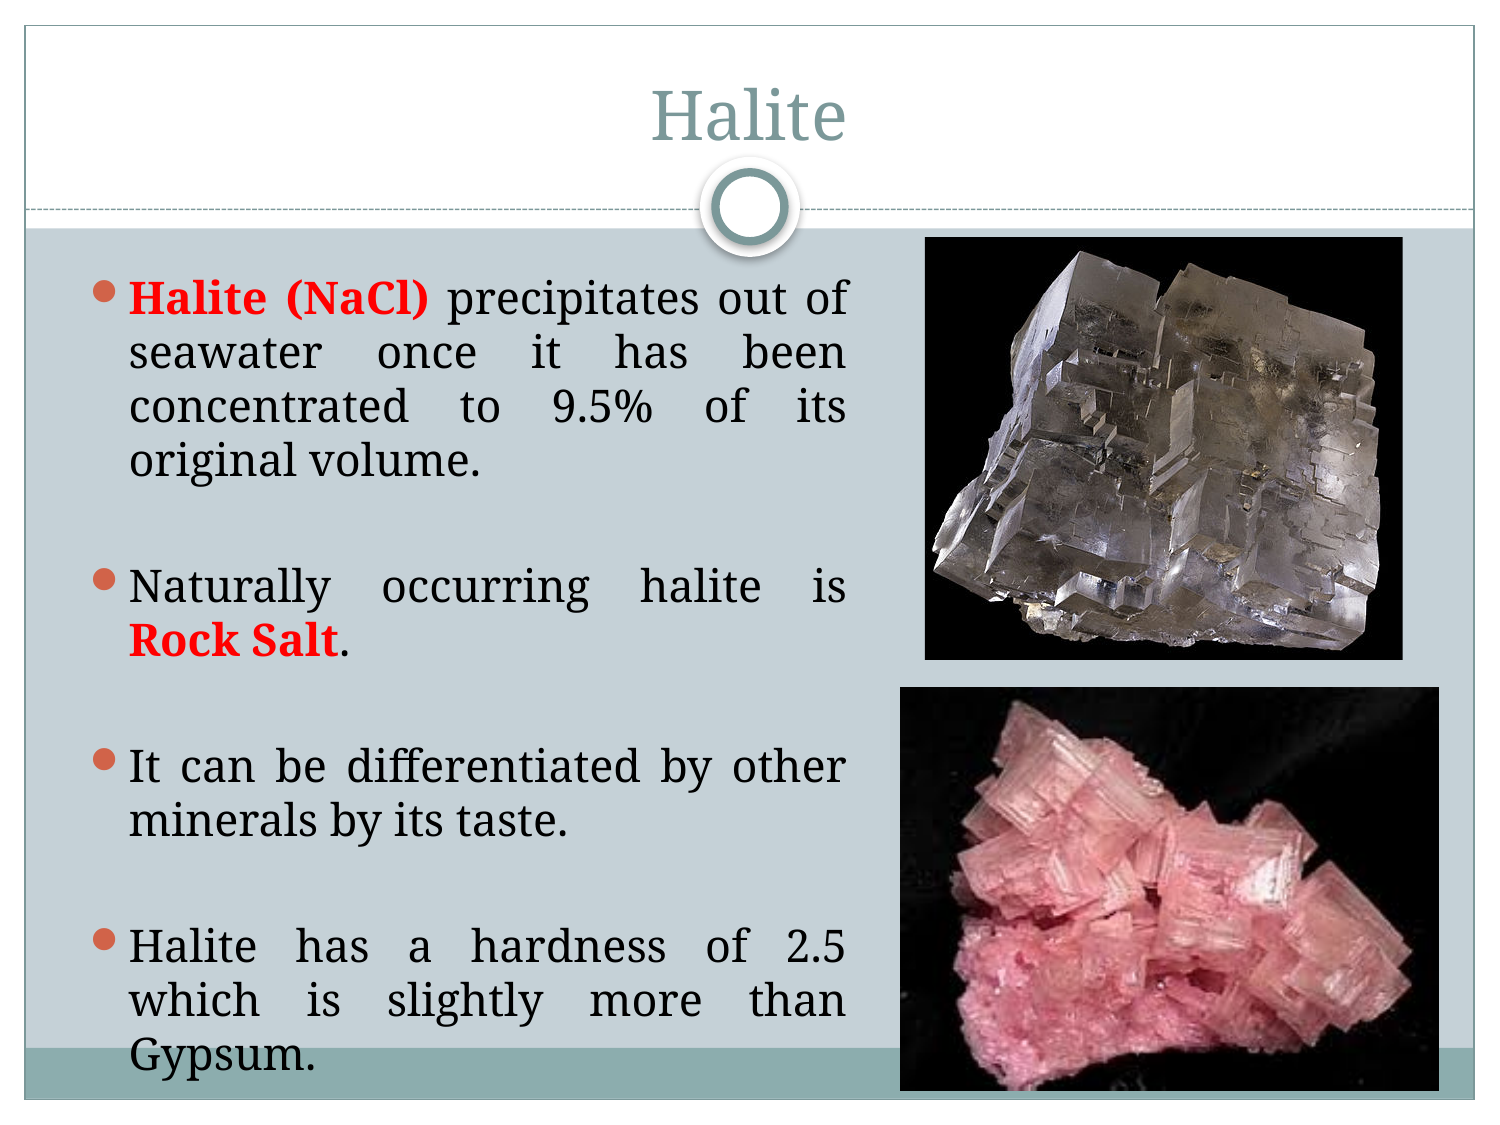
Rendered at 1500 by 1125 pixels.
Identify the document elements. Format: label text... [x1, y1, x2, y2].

picture [899, 687, 1439, 1091]
list Halite (NaCl) precipitates out of seawater once it has been concentrated to 9.5% of its original volume. Naturally occurring halite is Rock Salt. It can be differentiated by other minerals by its taste. Halite has a hardness of 2.5 which is slightly more than Gypsum. [75, 262, 863, 1088]
title Halite [49, 37, 1450, 162]
picture [924, 237, 1404, 660]
